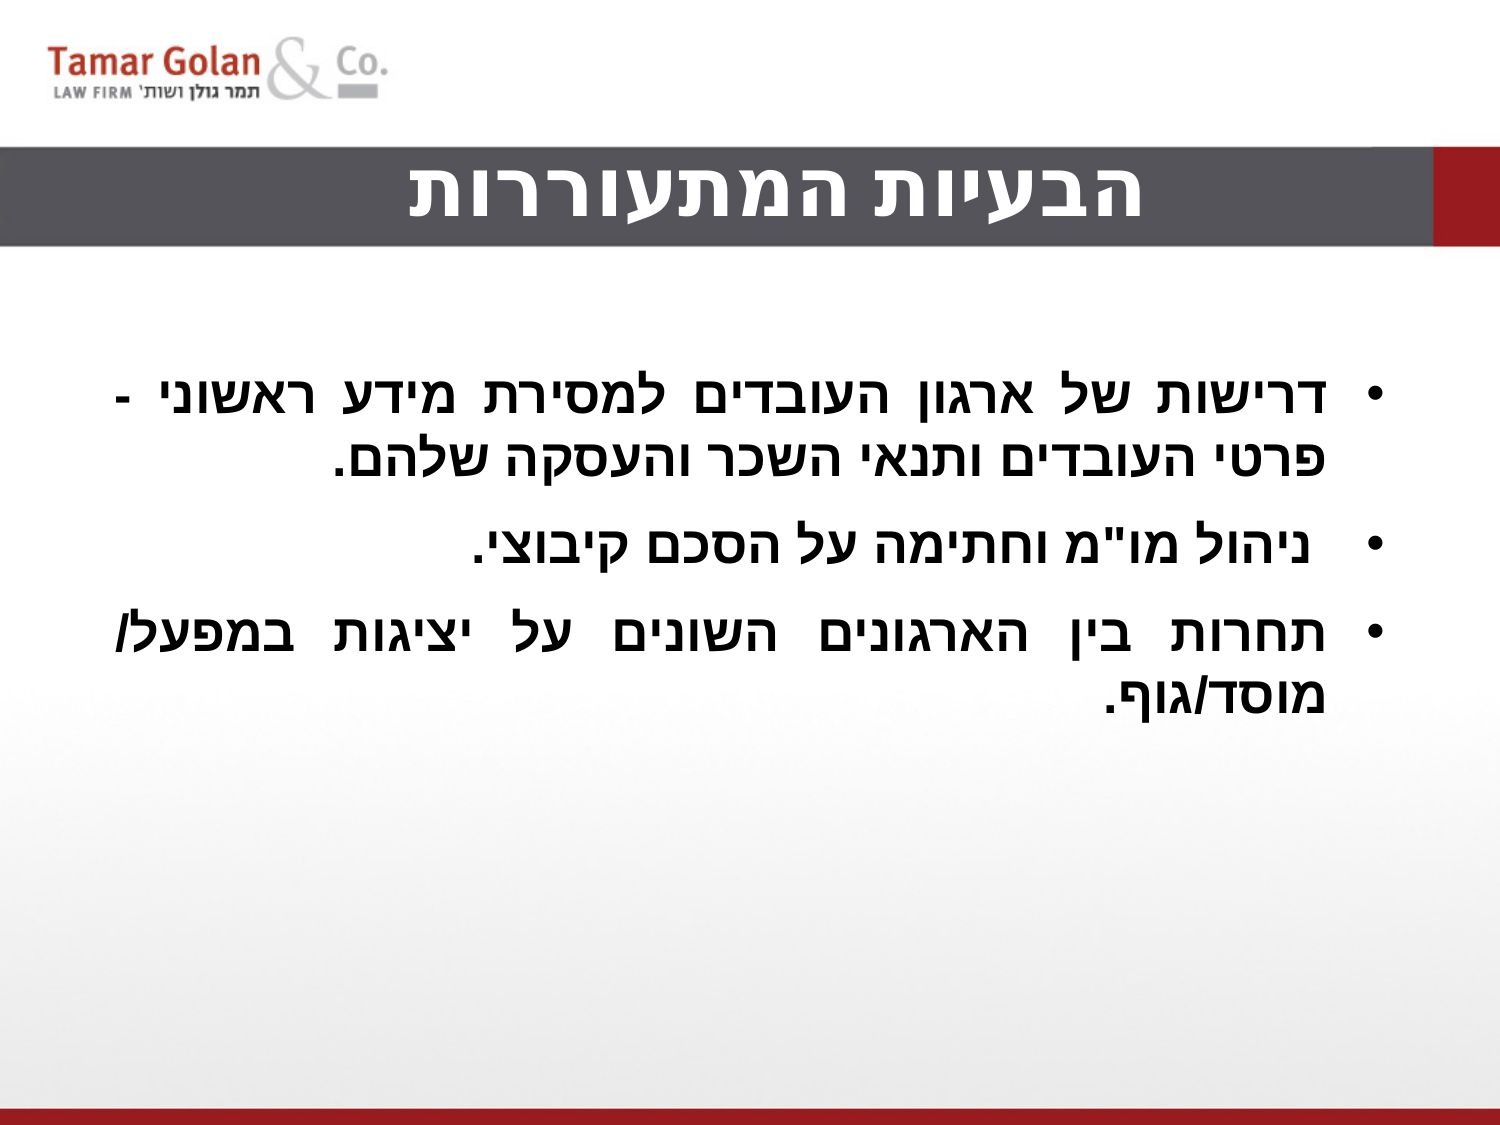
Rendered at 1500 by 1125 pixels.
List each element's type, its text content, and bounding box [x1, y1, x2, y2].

picture [0, 0, 1500, 1125]
text_box דרישות של ארגון העובדים למסירת מידע ראשוני - פרטי העובדים ותנאי השכר והעסקה שלהם. ניהול מו"מ וחתימה על הסכם קיבוצי. תחרות בין הארגונים השונים על יציגות במפעל/ מוסד/גוף. [100, 354, 1400, 732]
text_box הבעיות המתעוררות [76, 125, 1482, 241]
